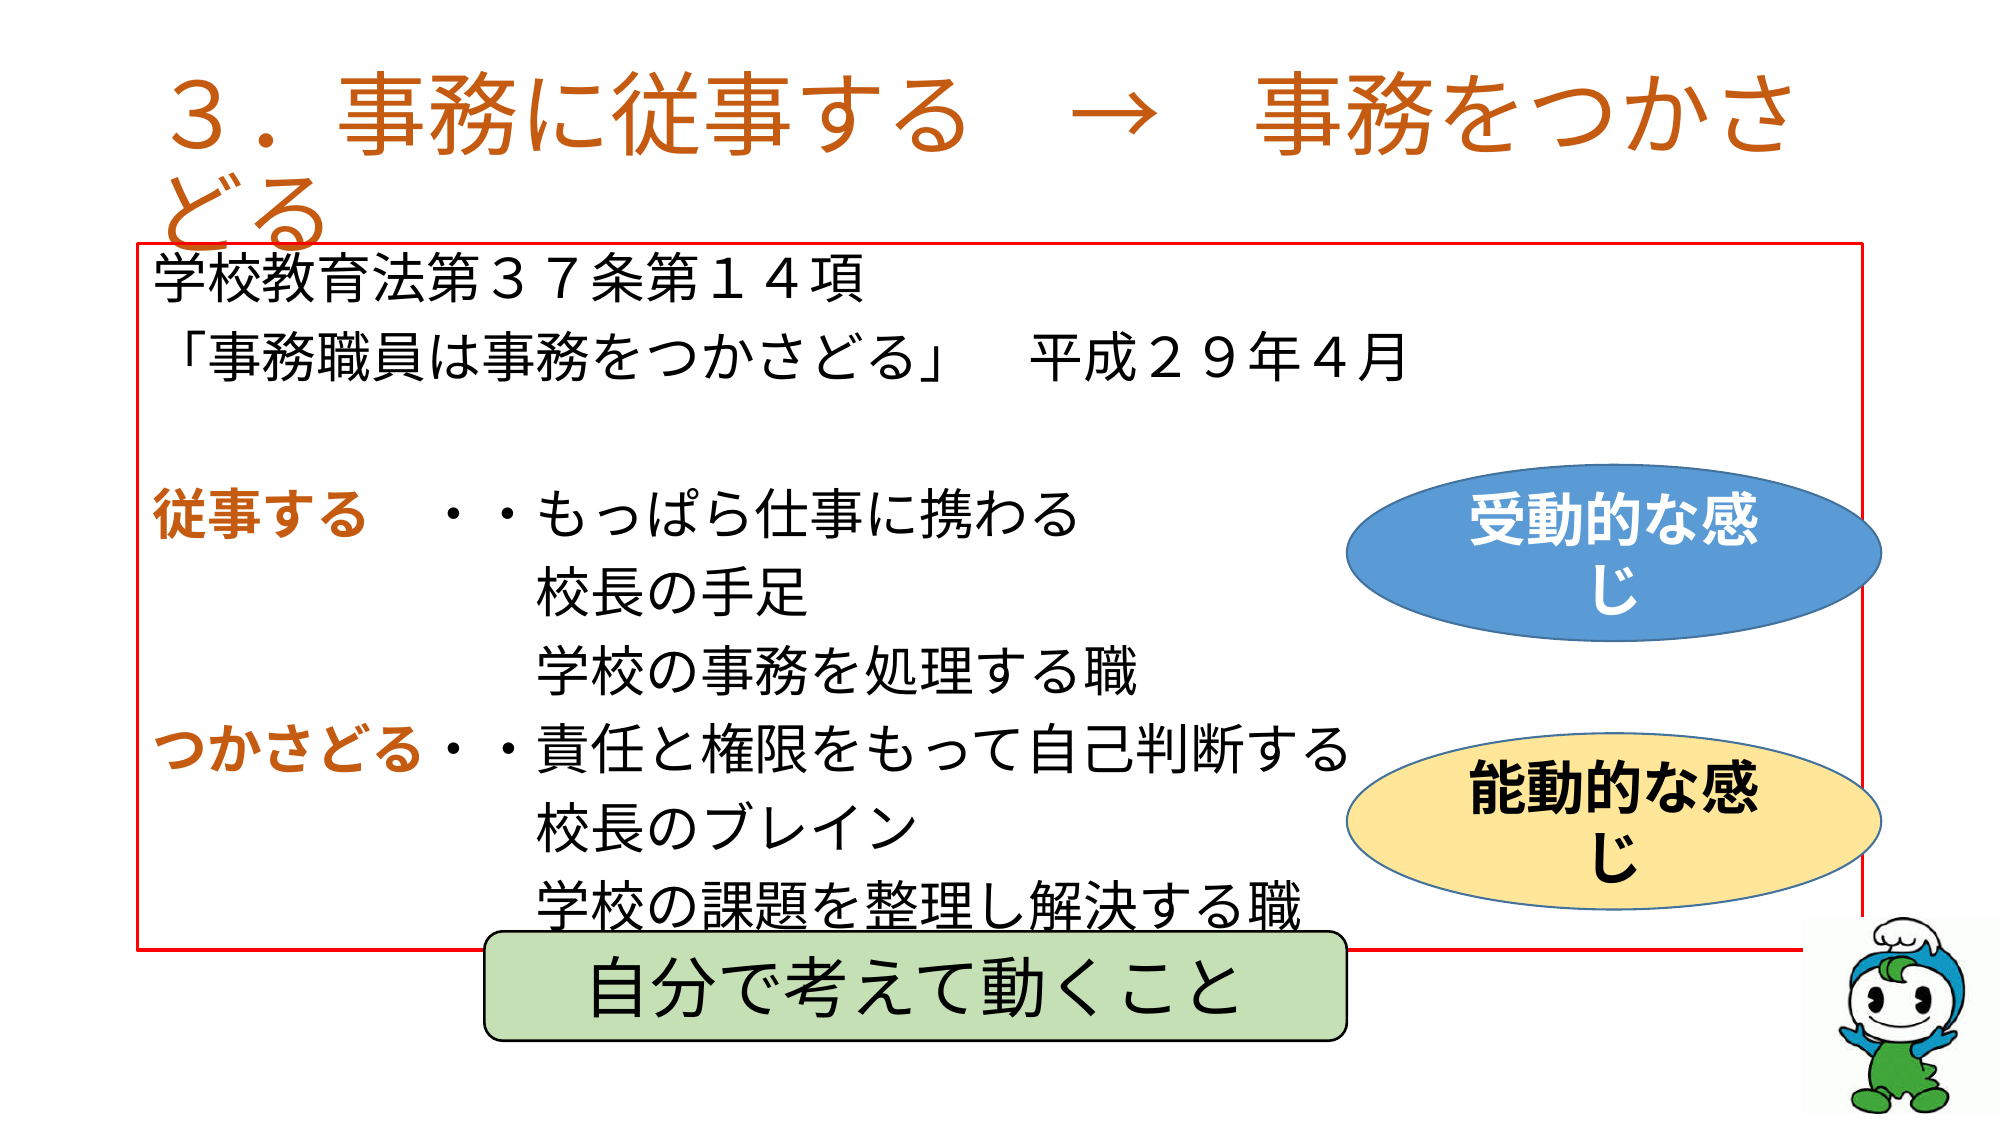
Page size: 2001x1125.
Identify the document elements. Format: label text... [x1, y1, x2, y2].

text_box 受動的な感じ [1345, 463, 1883, 643]
title ３．事務に従事する → 事務をつかさどる [137, 59, 1863, 243]
text_box 能動的な感じ [1345, 732, 1883, 911]
list 学校教育法第３７条第１４項 「事務職員は事務をつかさどる」 平成２９年４月 従事する ・・もっぱら仕事に携わる 校長の手足 学校の事務を処理する職 つかさどる・・責任と権限をもって自己判断する 校長のブレイン 学校の課題を整理し解決する職 [137, 243, 1863, 950]
picture [1803, 917, 2000, 1114]
text_box 自分で考えて動くこと [483, 930, 1348, 1042]
